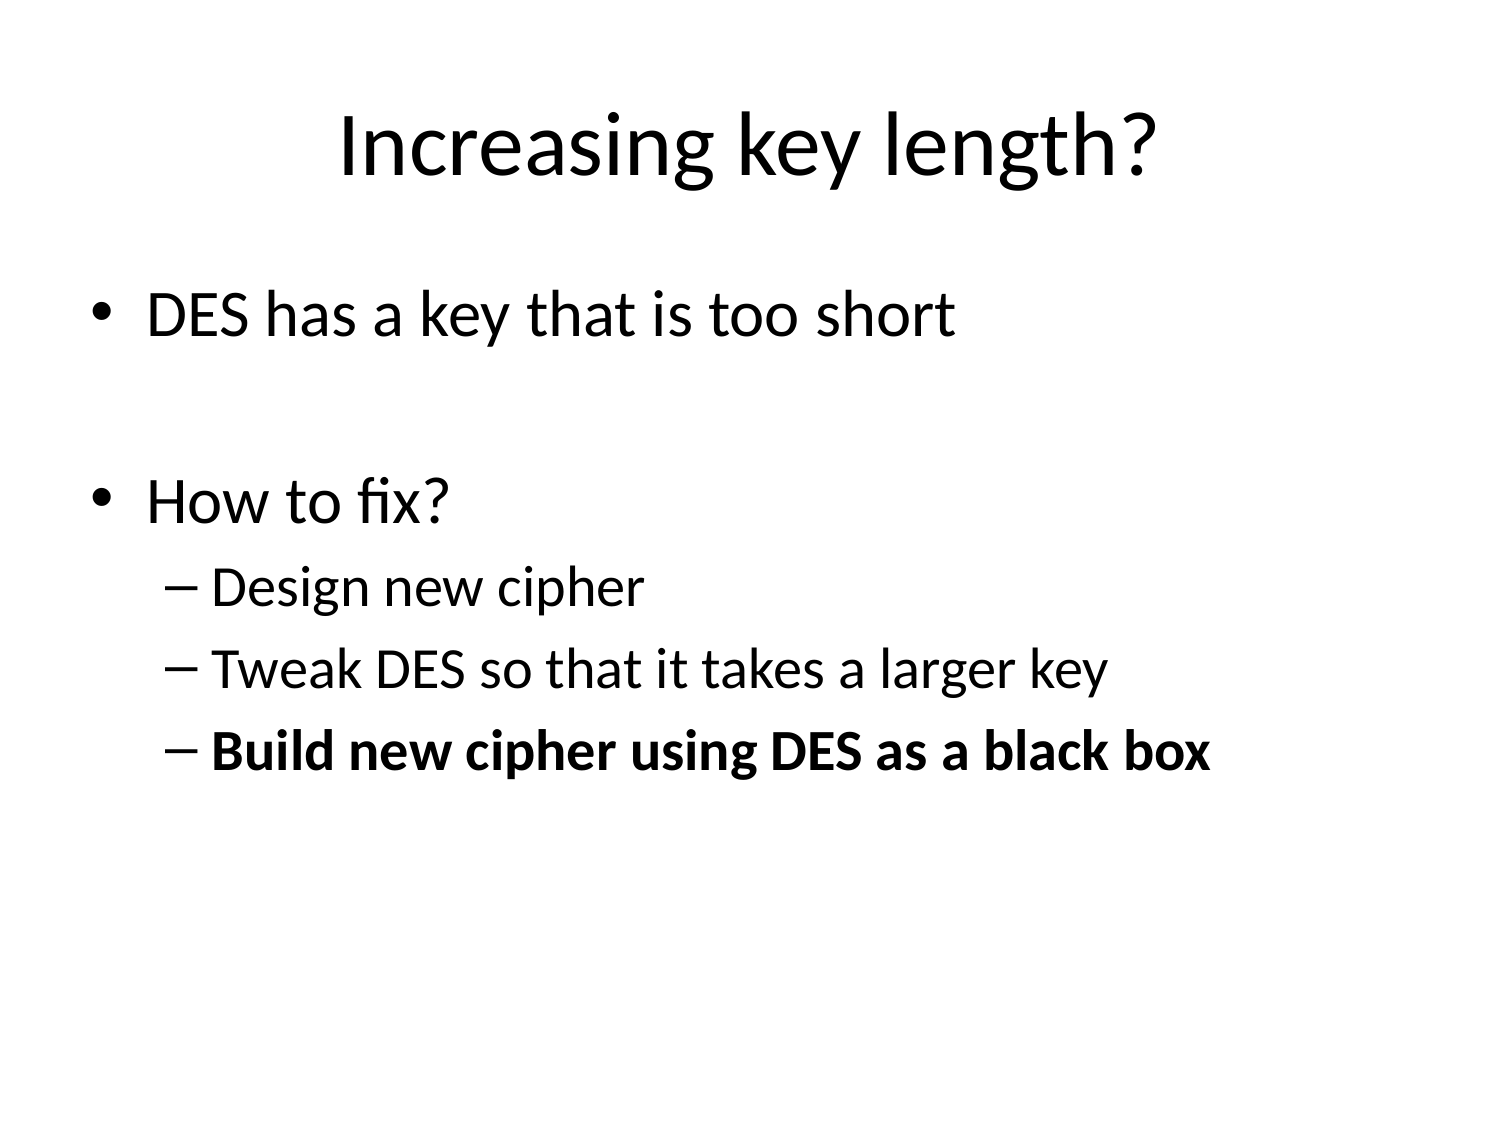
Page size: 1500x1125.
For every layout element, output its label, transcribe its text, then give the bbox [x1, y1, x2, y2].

list DES has a key that is too short How to fix? Design new cipher Tweak DES so that it takes a larger key Build new cipher using DES as a black box [75, 262, 1425, 1005]
title Increasing key length? [75, 45, 1425, 233]
